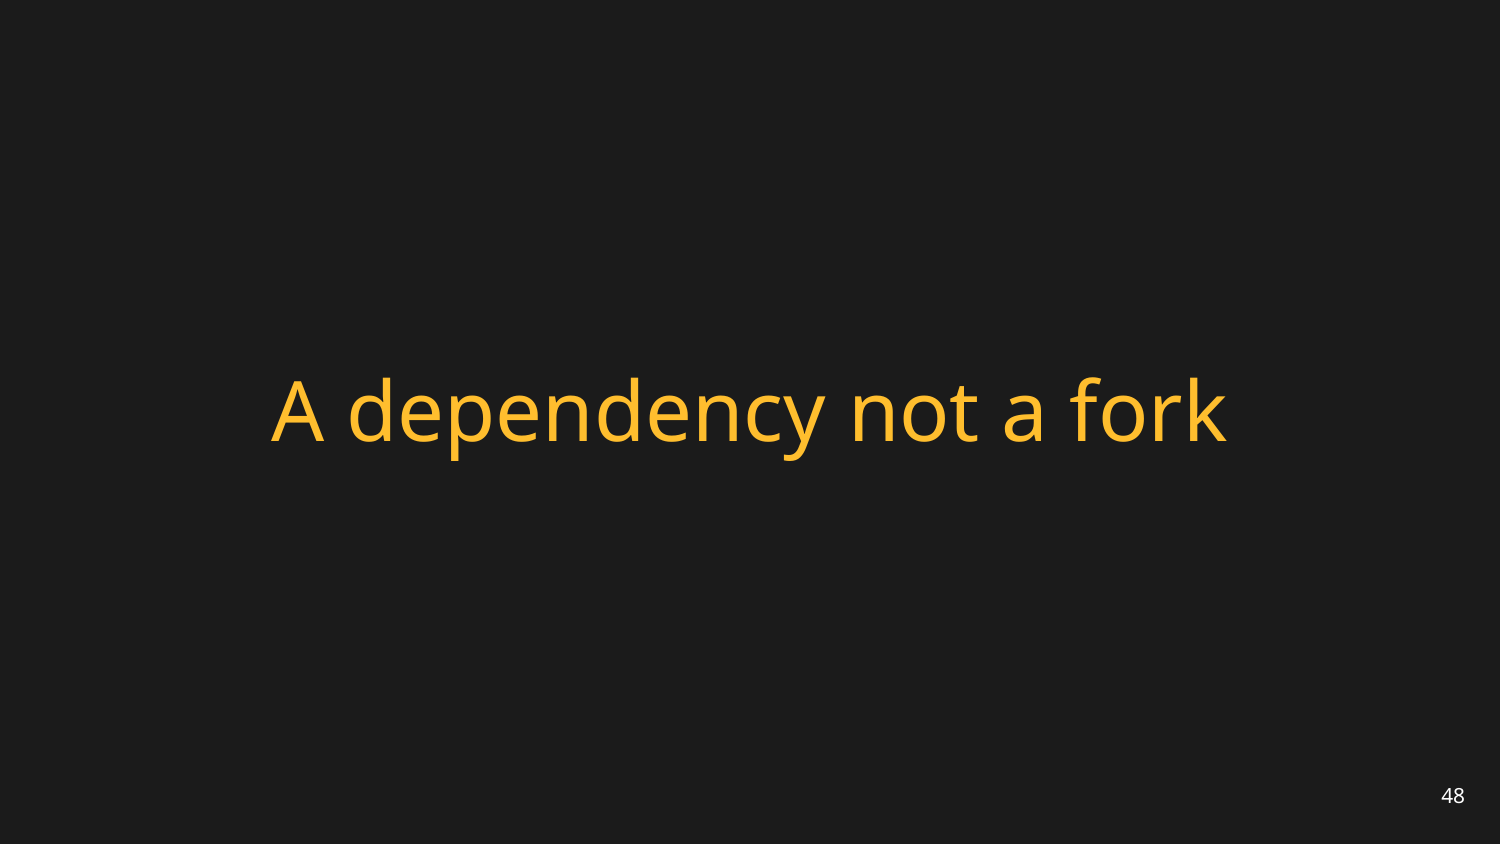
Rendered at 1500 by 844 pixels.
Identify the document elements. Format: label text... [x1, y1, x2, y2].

slide_number 48 [1389, 764, 1480, 830]
title A dependency not a fork [51, 72, 1449, 753]
